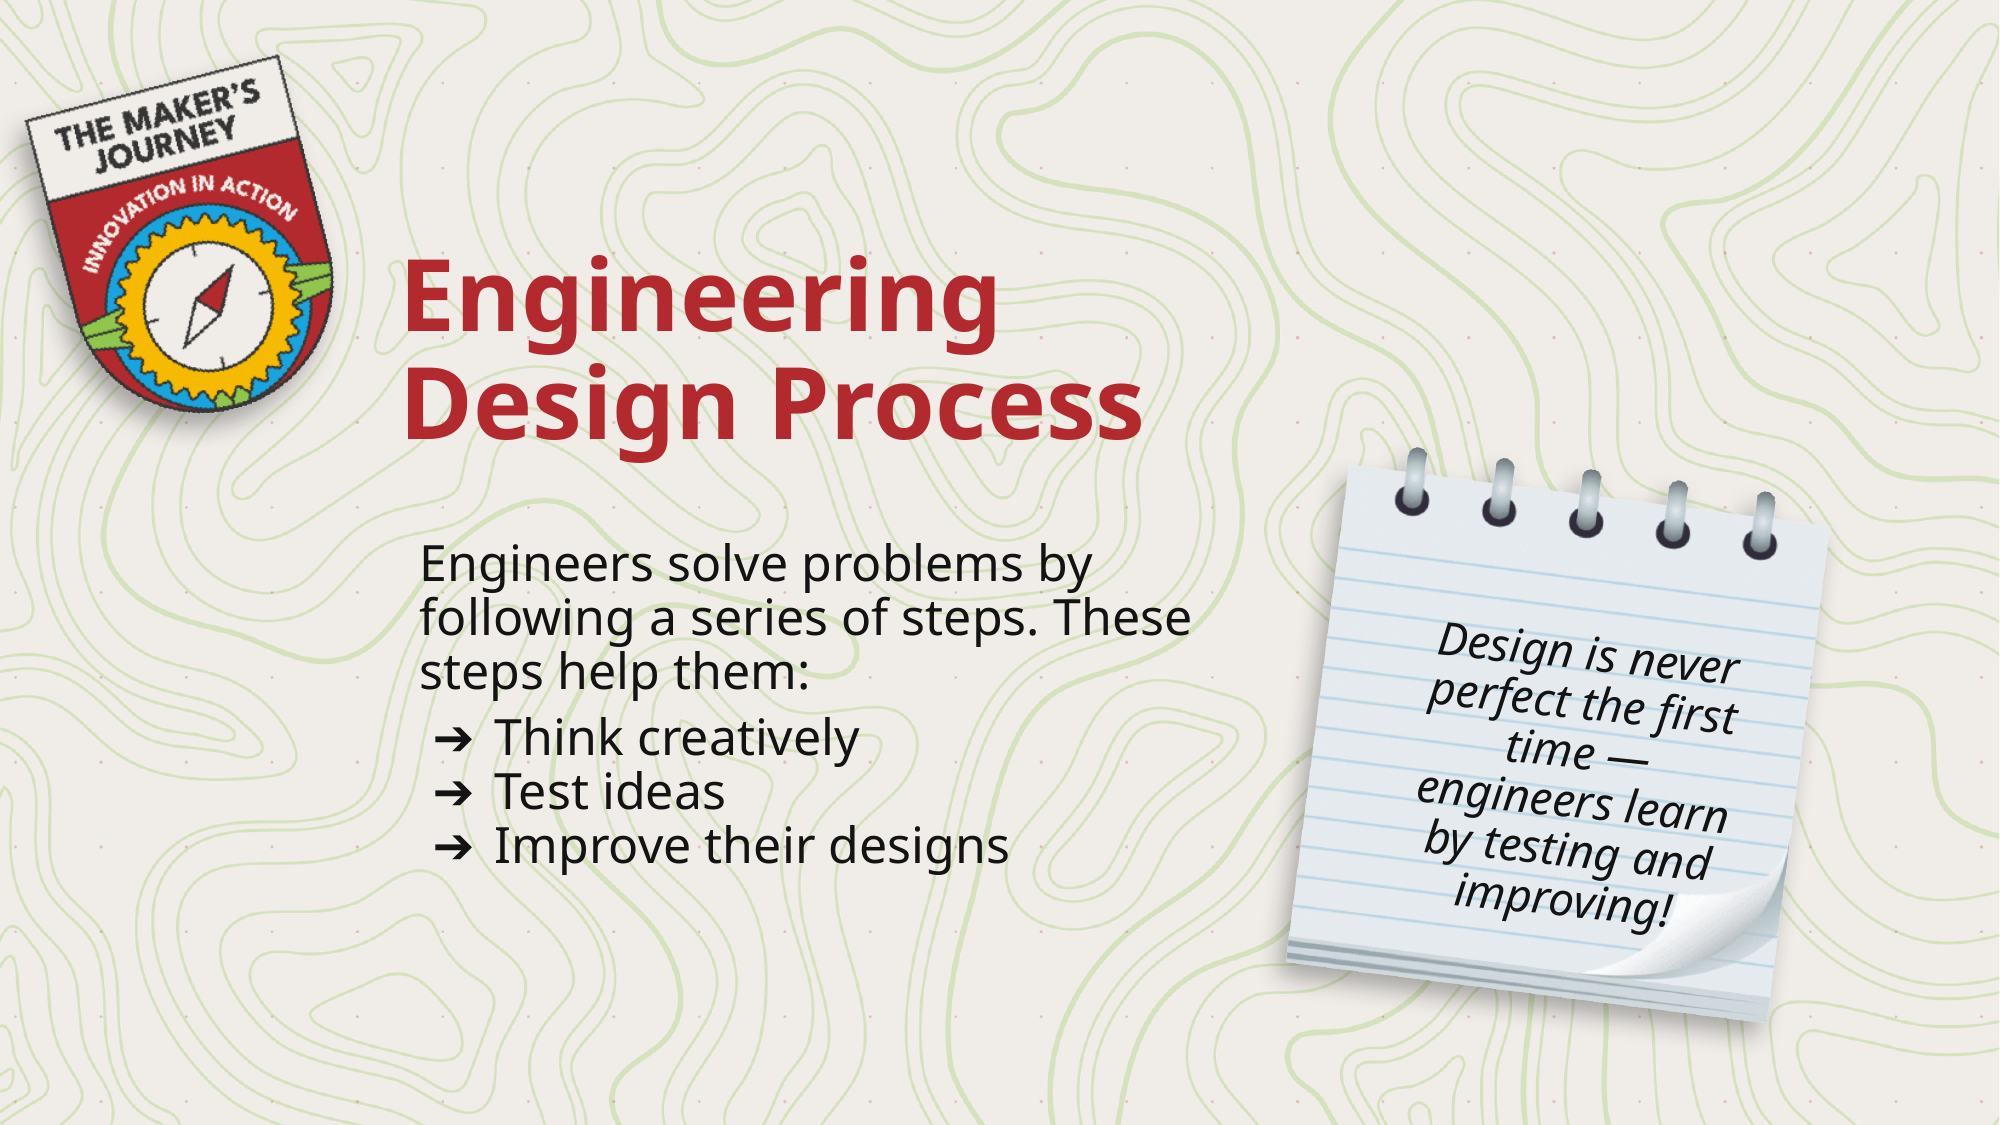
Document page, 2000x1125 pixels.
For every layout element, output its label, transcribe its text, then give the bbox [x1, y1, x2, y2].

list Engineers solve problems by following a series of steps. These steps help them: Think creatively Test ideas Improve their designs [404, 530, 1280, 837]
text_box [1285, 437, 1834, 1023]
picture [0, 0, 2000, 1125]
title Engineering Design Process [384, 281, 1382, 469]
